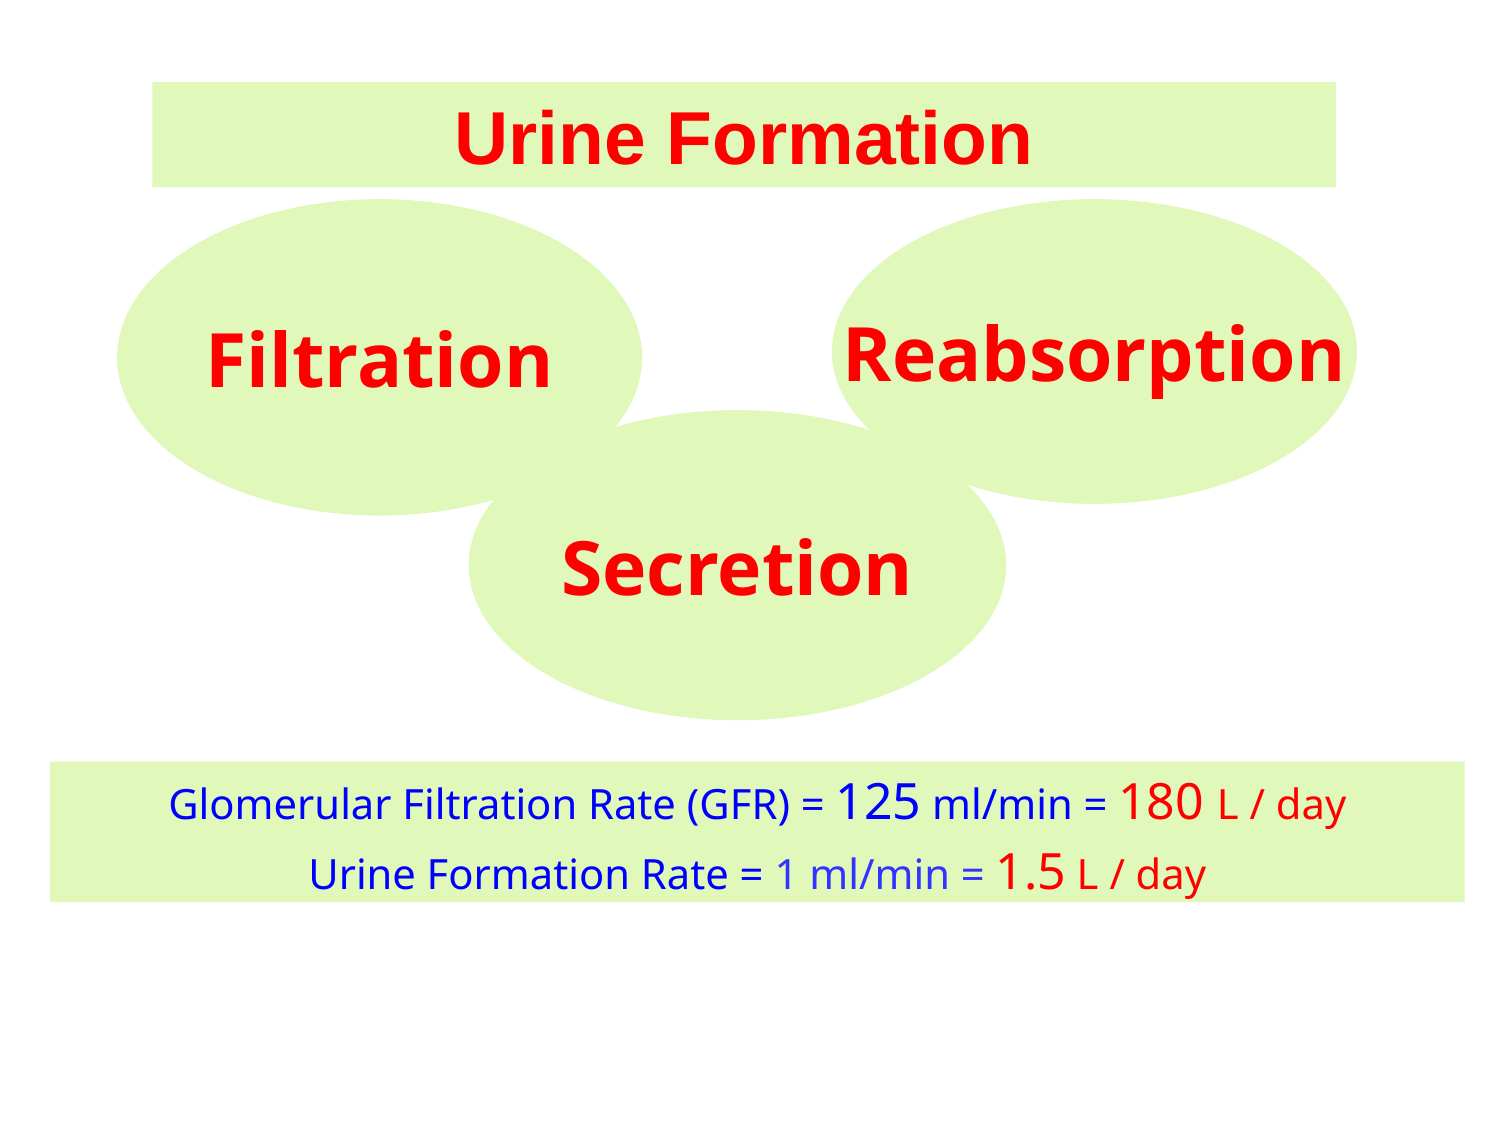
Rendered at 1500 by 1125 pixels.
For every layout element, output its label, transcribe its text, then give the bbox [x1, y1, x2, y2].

text_box Glomerular Filtration Rate (GFR) = 125 ml/min = 180 L / day Urine Formation Rate = 1 ml/min = 1.5 L / day [49, 761, 1465, 903]
title Urine Formation [152, 82, 1336, 188]
text_box Filtration [117, 199, 643, 516]
text_box Secretion [468, 410, 1007, 721]
text_box Reabsorption [831, 199, 1357, 504]
